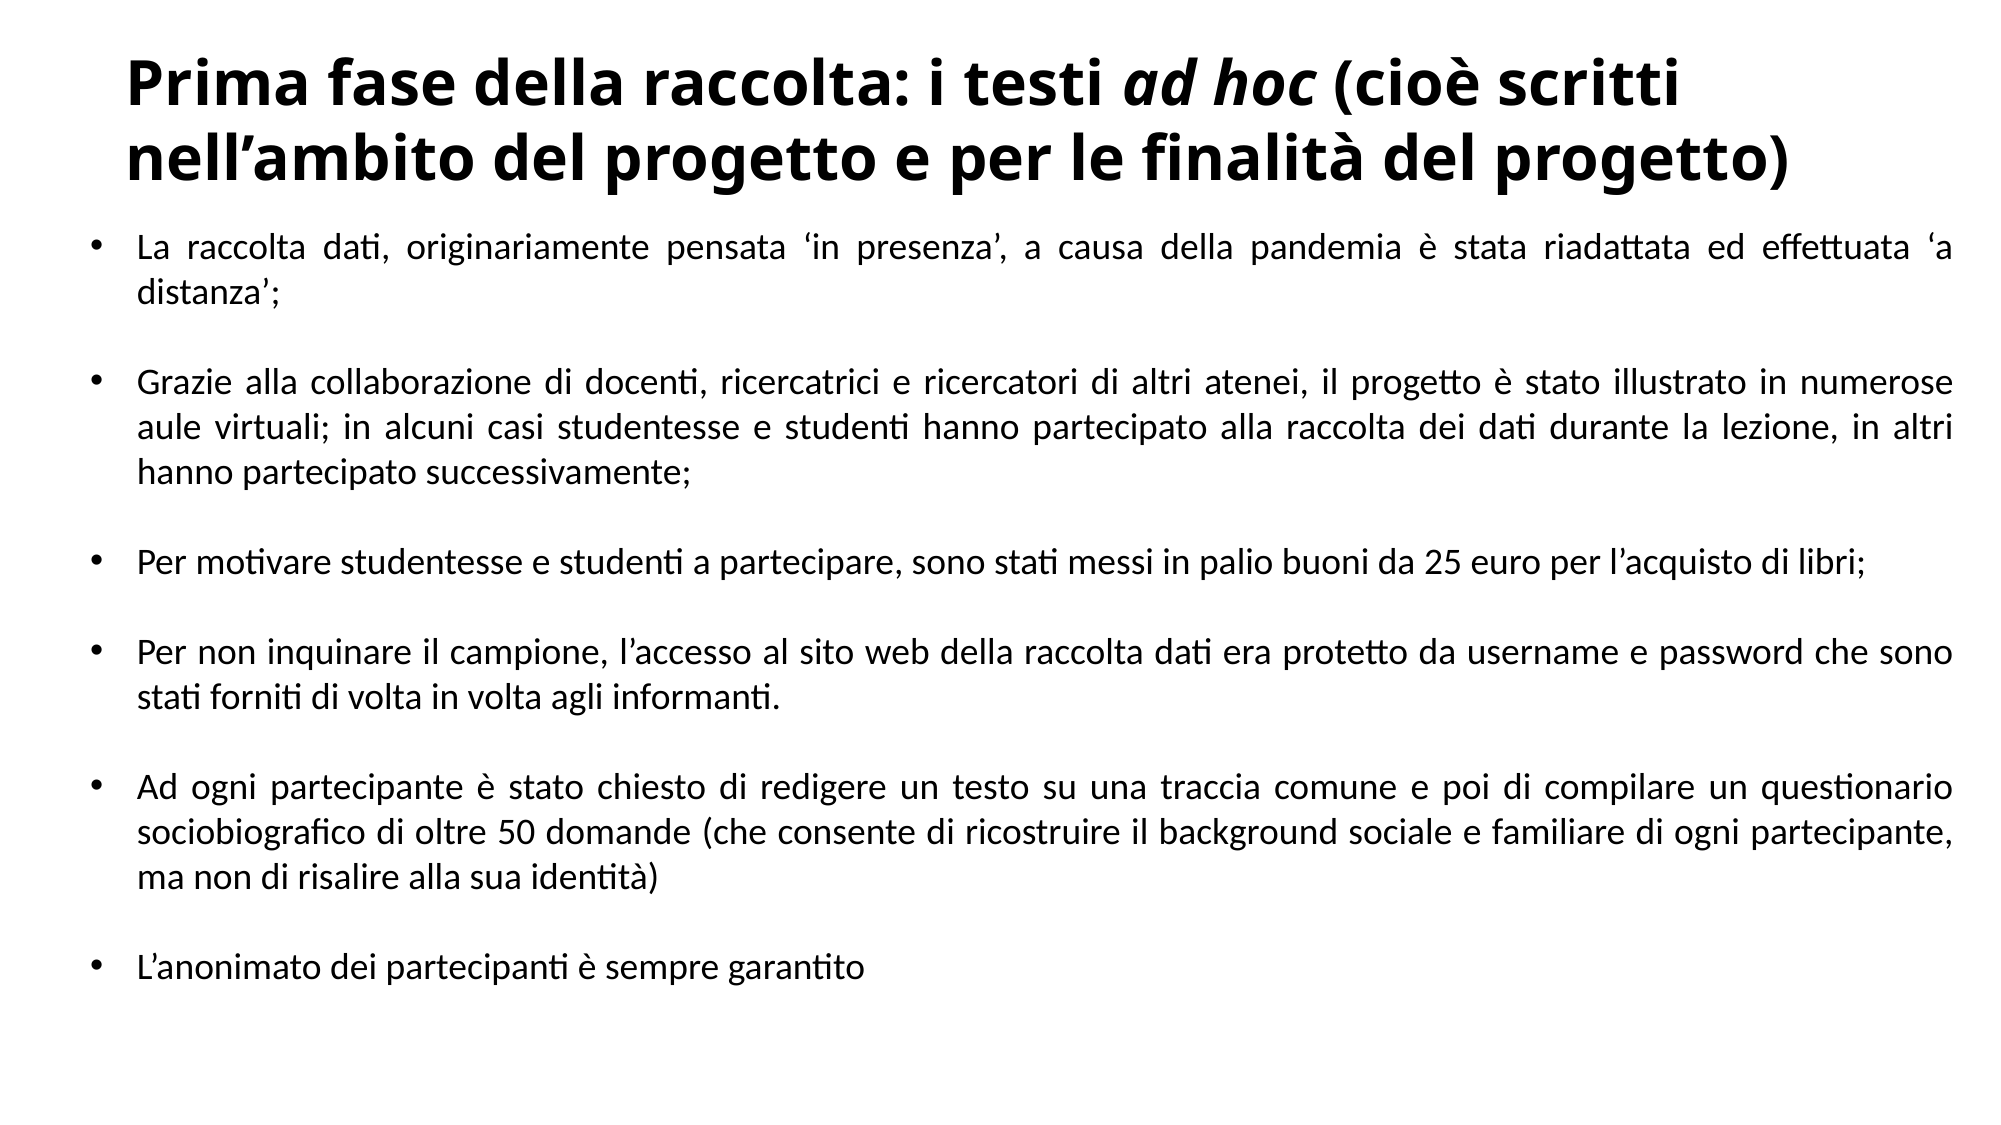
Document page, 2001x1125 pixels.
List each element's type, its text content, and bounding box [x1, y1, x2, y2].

list Prima fase della raccolta: i testi ad hoc (cioè scritti nell’ambito del progetto e per le finalità del progetto) [110, 35, 1954, 142]
list La raccolta dati, originariamente pensata ‘in presenza’, a causa della pandemia è stata riadattata ed effettuata ‘a distanza’; Grazie alla collaborazione di docenti, ricercatrici e ricercatori di altri atenei, il progetto è stato illustrato in numerose aule virtuali; in alcuni casi studentesse e studenti hanno partecipato alla raccolta dei dati durante la lezione, in altri hanno partecipato successivamente; Per motivare studentesse e studenti a partecipare, sono stati messi in palio buoni da 25 euro per l’acquisto di libri; Per non inquinare il campione, l’accesso al sito web della raccolta dati era protetto da username e password che sono stati forniti di volta in volta agli informanti. Ad ogni partecipante è stato chiesto di redigere un testo su una traccia comune e poi di compilare un questionario sociobiografico di oltre 50 domande (che consente di ricostruire il background sociale e familiare di ogni partecipante, ma non di risalire alla sua identità) L’anonimato dei partecipanti è sempre garantito [74, 214, 1971, 1110]
